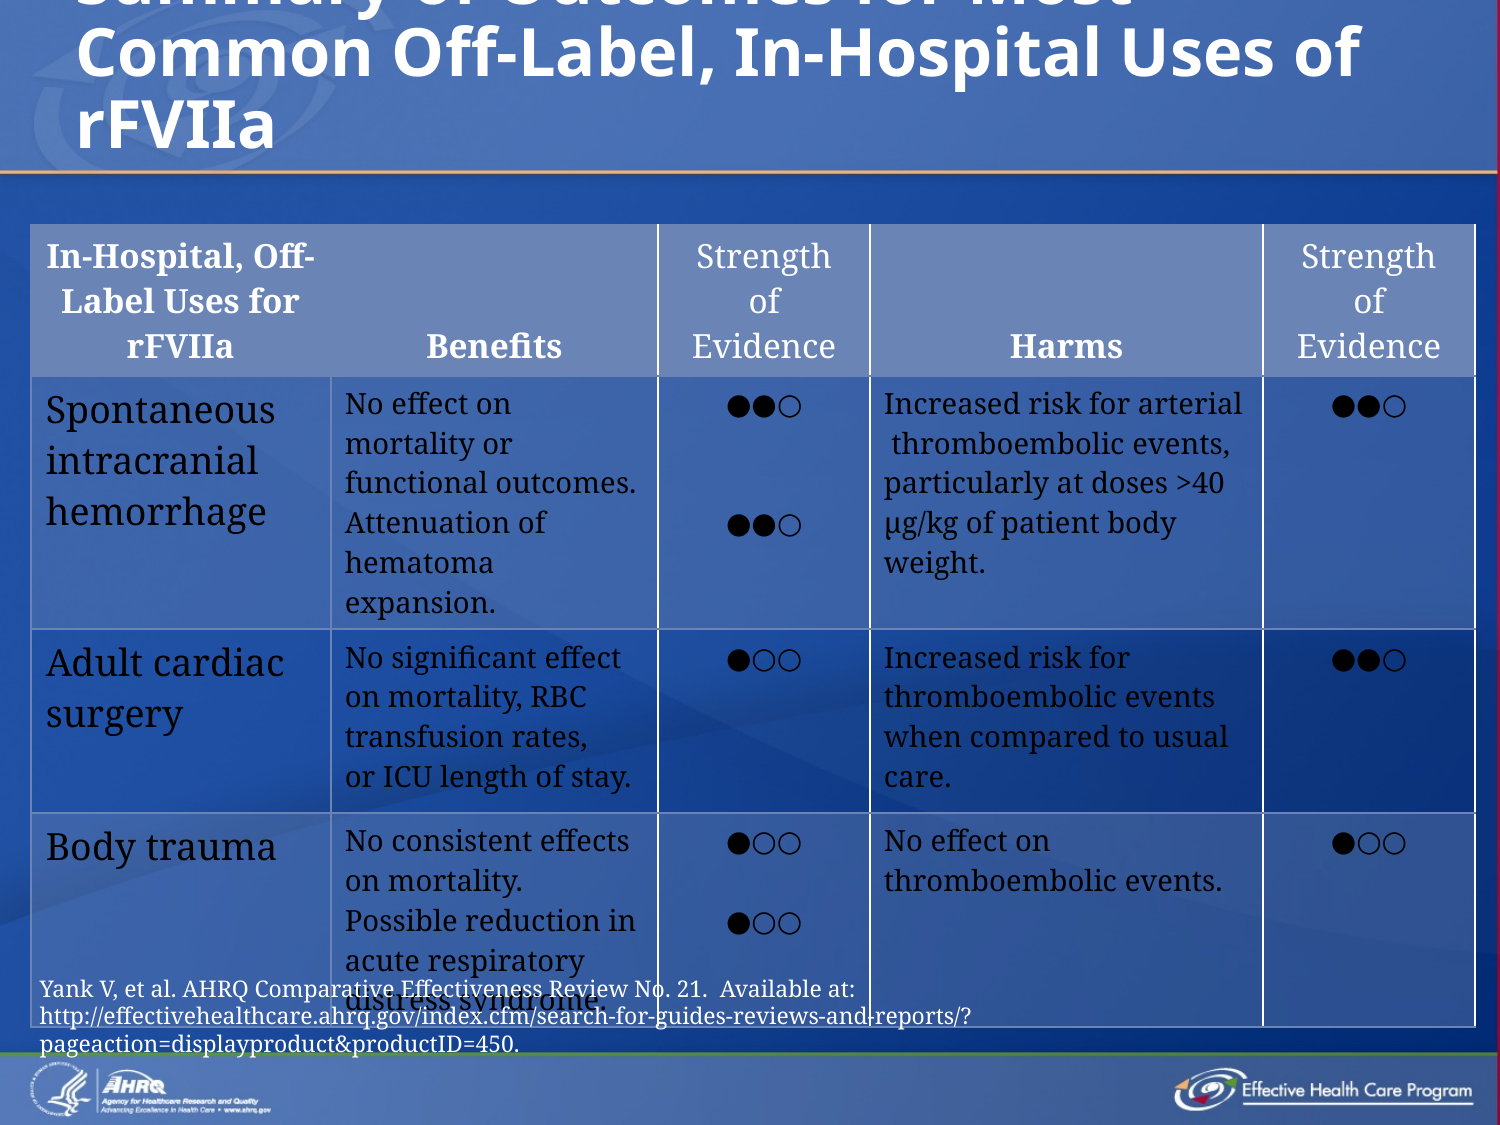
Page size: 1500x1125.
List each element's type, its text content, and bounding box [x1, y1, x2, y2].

table_header Strength of Evidence [1264, 226, 1474, 375]
table_header Benefits [332, 226, 657, 375]
title Summary of Outcomes for Most Common Off-Label, In-Hospital Uses of rFVIIa [74, 21, 1426, 163]
table_cell ●○○ [1264, 814, 1474, 1026]
picture [0, 0, 1500, 1125]
table_cell ●●○ ●●○ [659, 377, 869, 628]
table_cell ●●○ [1264, 377, 1474, 628]
table_cell No significant effect on mortality, RBC transfusion rates, or ICU length of stay. [332, 630, 657, 812]
table_cell No effect on mortality or functional outcomes. Attenuation of hematoma expansion. [332, 377, 657, 628]
table_cell Body trauma [32, 814, 330, 966]
table_cell No effect on thromboembolic events. [871, 814, 1262, 966]
table_header Strength of Evidence [659, 226, 869, 375]
table_header In-Hospital, Off-Label Uses for rFVIIa [32, 226, 330, 375]
table_cell Adult cardiac surgery [32, 630, 330, 812]
table_cell Increased risk for arterial thromboembolic events, particularly at doses >40 μg/kg of patient body weight. [871, 377, 1262, 628]
table_cell ●●○ [1264, 630, 1474, 812]
text_box Yank V, et al. AHRQ Comparative Effectiveness Review No. 21. Available at: http://effectivehealthcare.ahrq.gov/index.cfm/search-for-guides-reviews-and-reports/?pageaction=displayproduct&productID=450. [24, 966, 1388, 1064]
table_cell Spontaneous intracranial hemorrhage [32, 377, 330, 628]
table_cell ●○○ ●○○ [659, 814, 869, 966]
table_cell No consistent effects on mortality. Possible reduction in acute respiratory distress syndrome. [332, 814, 657, 966]
table_cell Increased risk for thromboembolic events when compared to usual care. [871, 630, 1262, 812]
table_cell ●○○ [659, 630, 869, 812]
table_header Harms [871, 226, 1262, 375]
